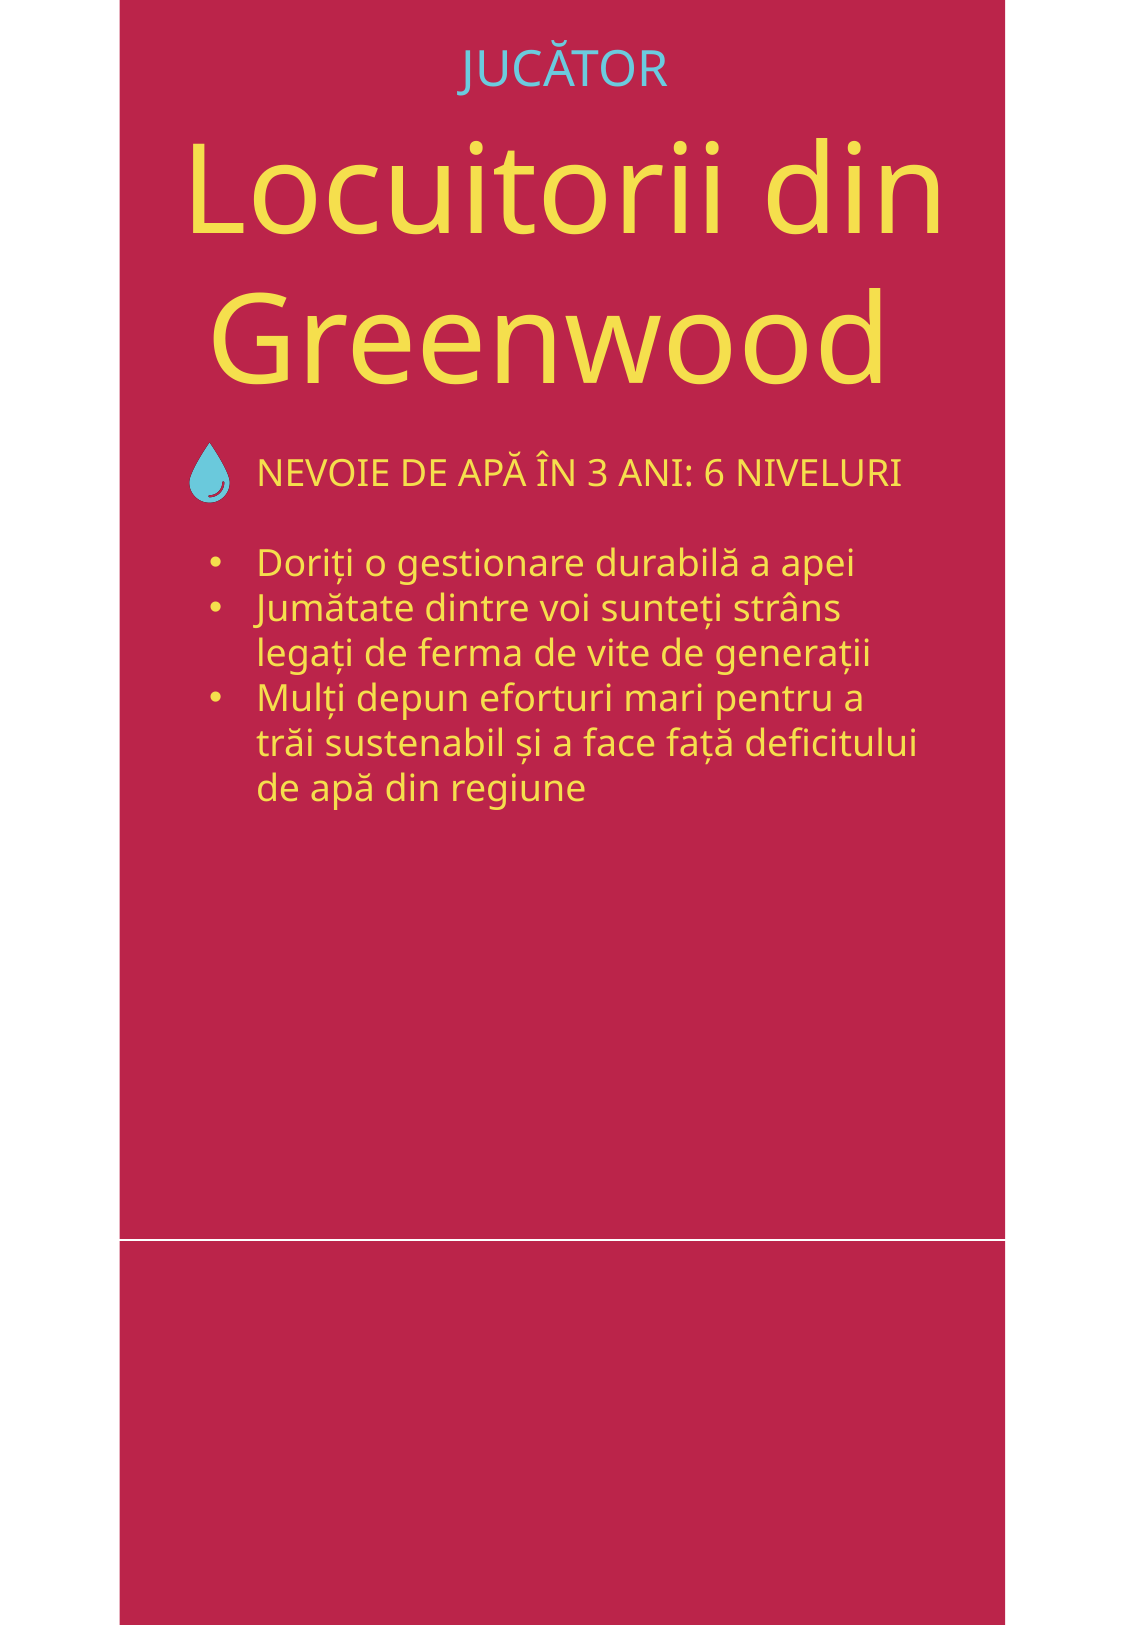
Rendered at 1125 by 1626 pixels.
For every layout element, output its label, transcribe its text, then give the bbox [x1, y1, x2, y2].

text_box NEVOIE DE APĂ ÎN 3 ANI: 6 NIVELURI [242, 441, 945, 502]
text_box Doriți o gestionare durabilă a apei Jumătate dintre voi sunteți strâns legați de ferma de vite de generații Mulți depun eforturi mari pentru a trăi sustenabil și a face față deficitului de apă din regiune [194, 531, 936, 862]
text_box [119, 1240, 1006, 1625]
picture [177, 440, 242, 505]
text_box [0, 0, 1125, 1240]
